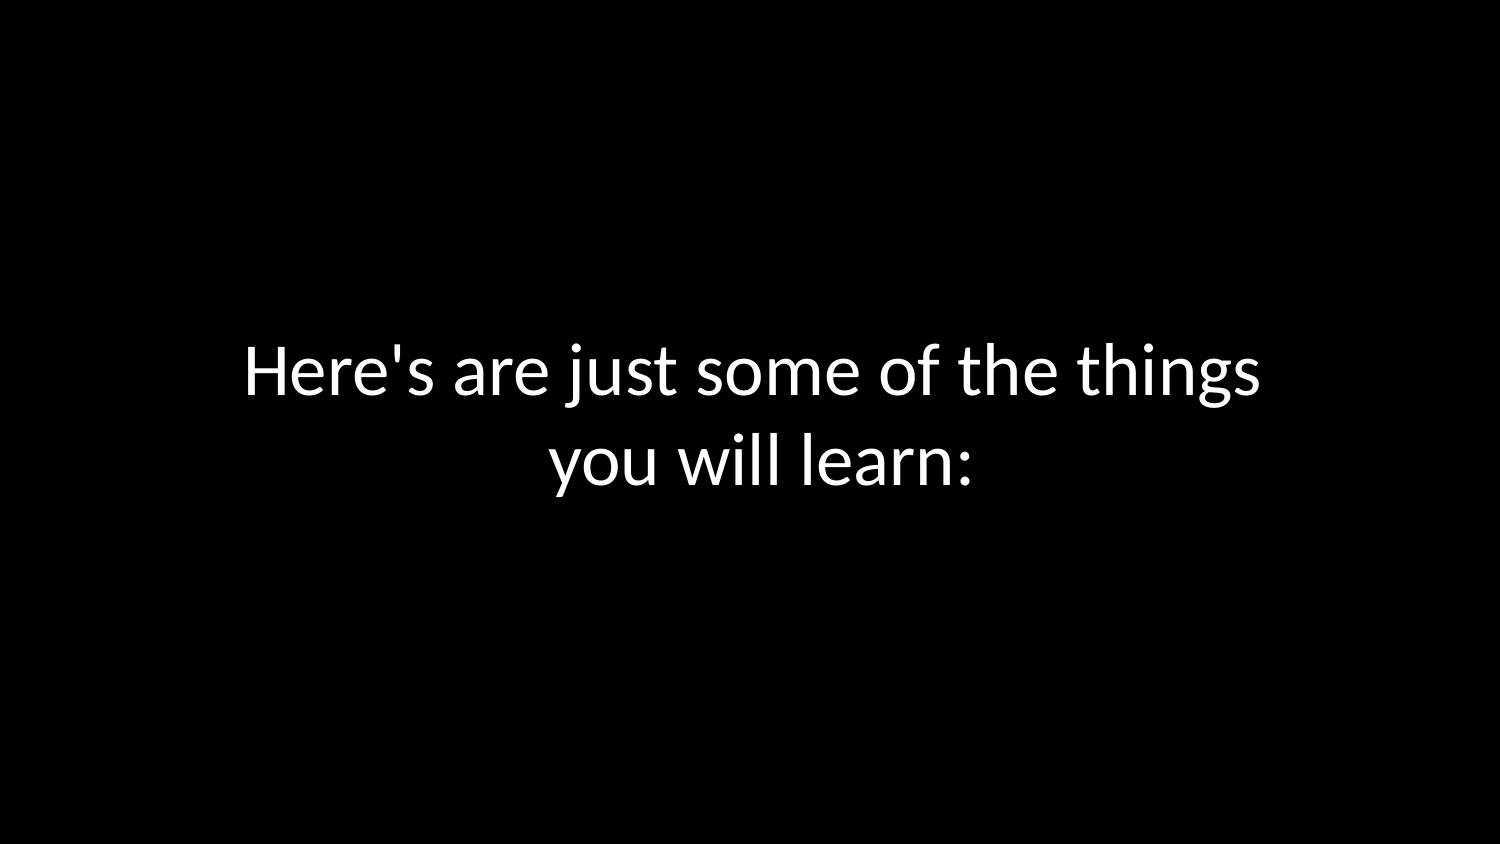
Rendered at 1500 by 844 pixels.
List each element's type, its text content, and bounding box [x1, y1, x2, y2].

title Here's are just some of the things you will learn: [171, 281, 1353, 540]
